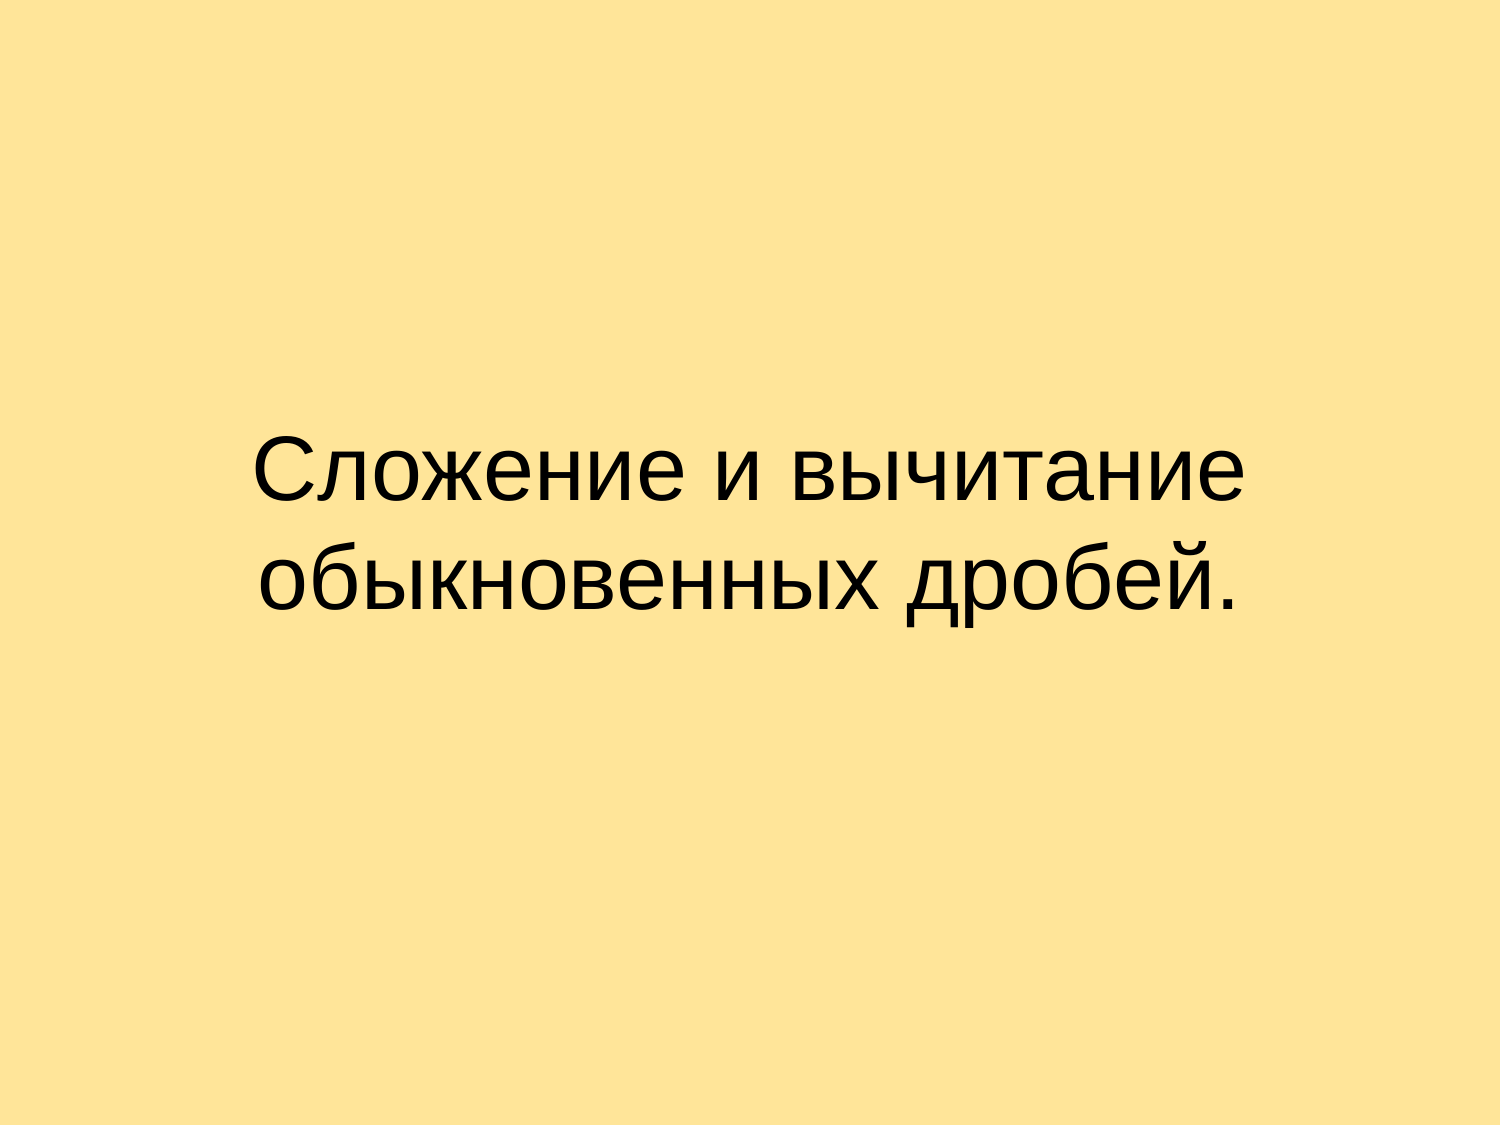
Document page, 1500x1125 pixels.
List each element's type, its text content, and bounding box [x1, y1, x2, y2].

title Сложение и вычитание обыкновенных дробей. [75, 424, 1425, 613]
